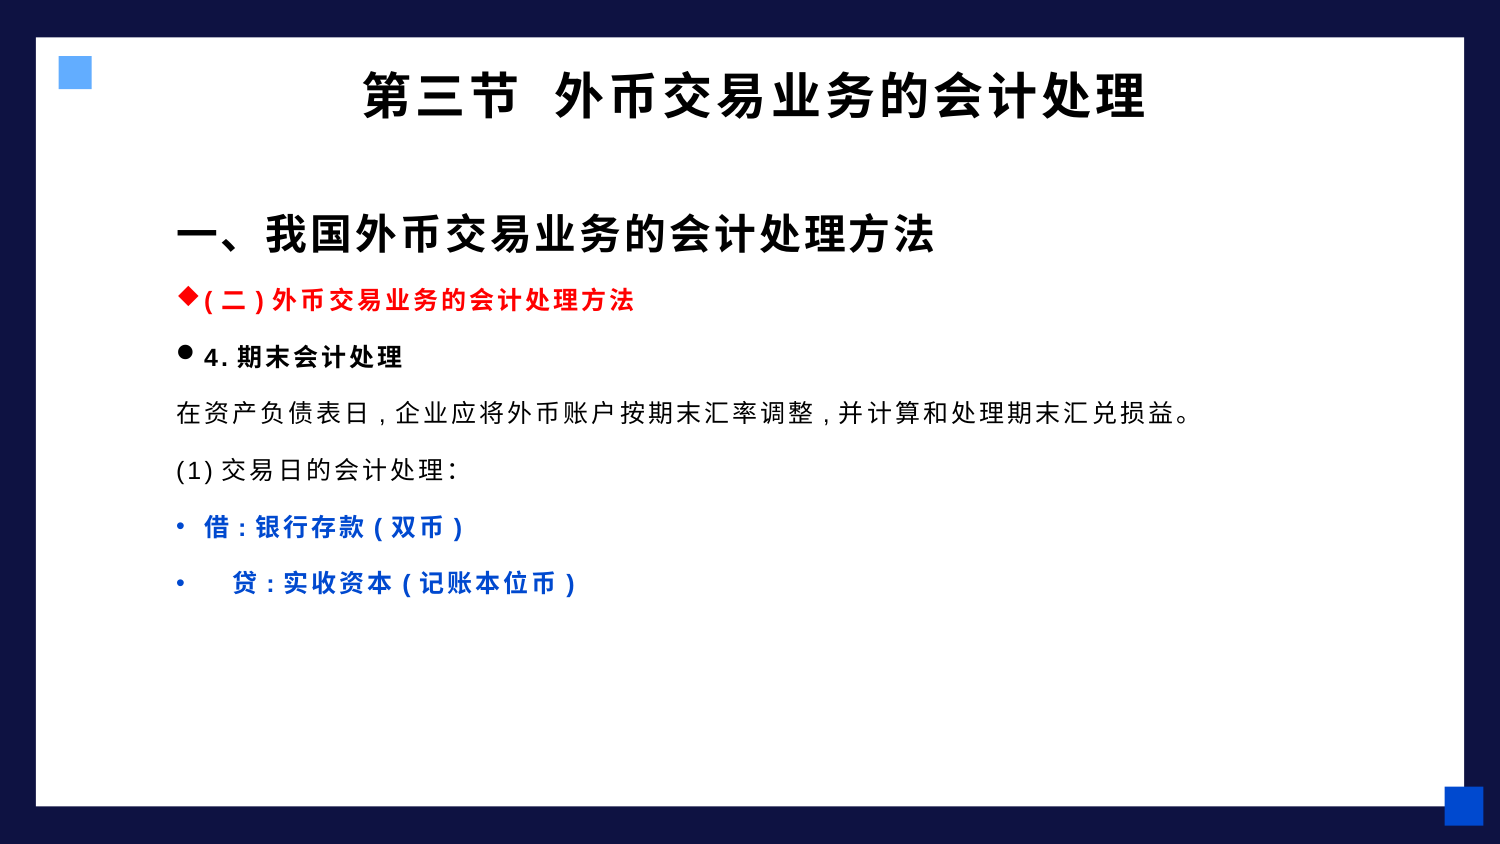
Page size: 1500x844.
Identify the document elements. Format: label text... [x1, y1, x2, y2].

title 第三节 外币交易业务的会计处理 [159, 43, 1344, 133]
list 一、我国外币交易业务的会计处理方法 (二)外币交易业务的会计处理方法 4.期末会计处理 在资产负债表日,企业应将外币账户按期末汇率调整,并计算和处理期末汇兑损益。 (1)交易日的会计处理： 借:银行存款(双币) 贷:实收资本(记账本位币) [159, 197, 1344, 622]
